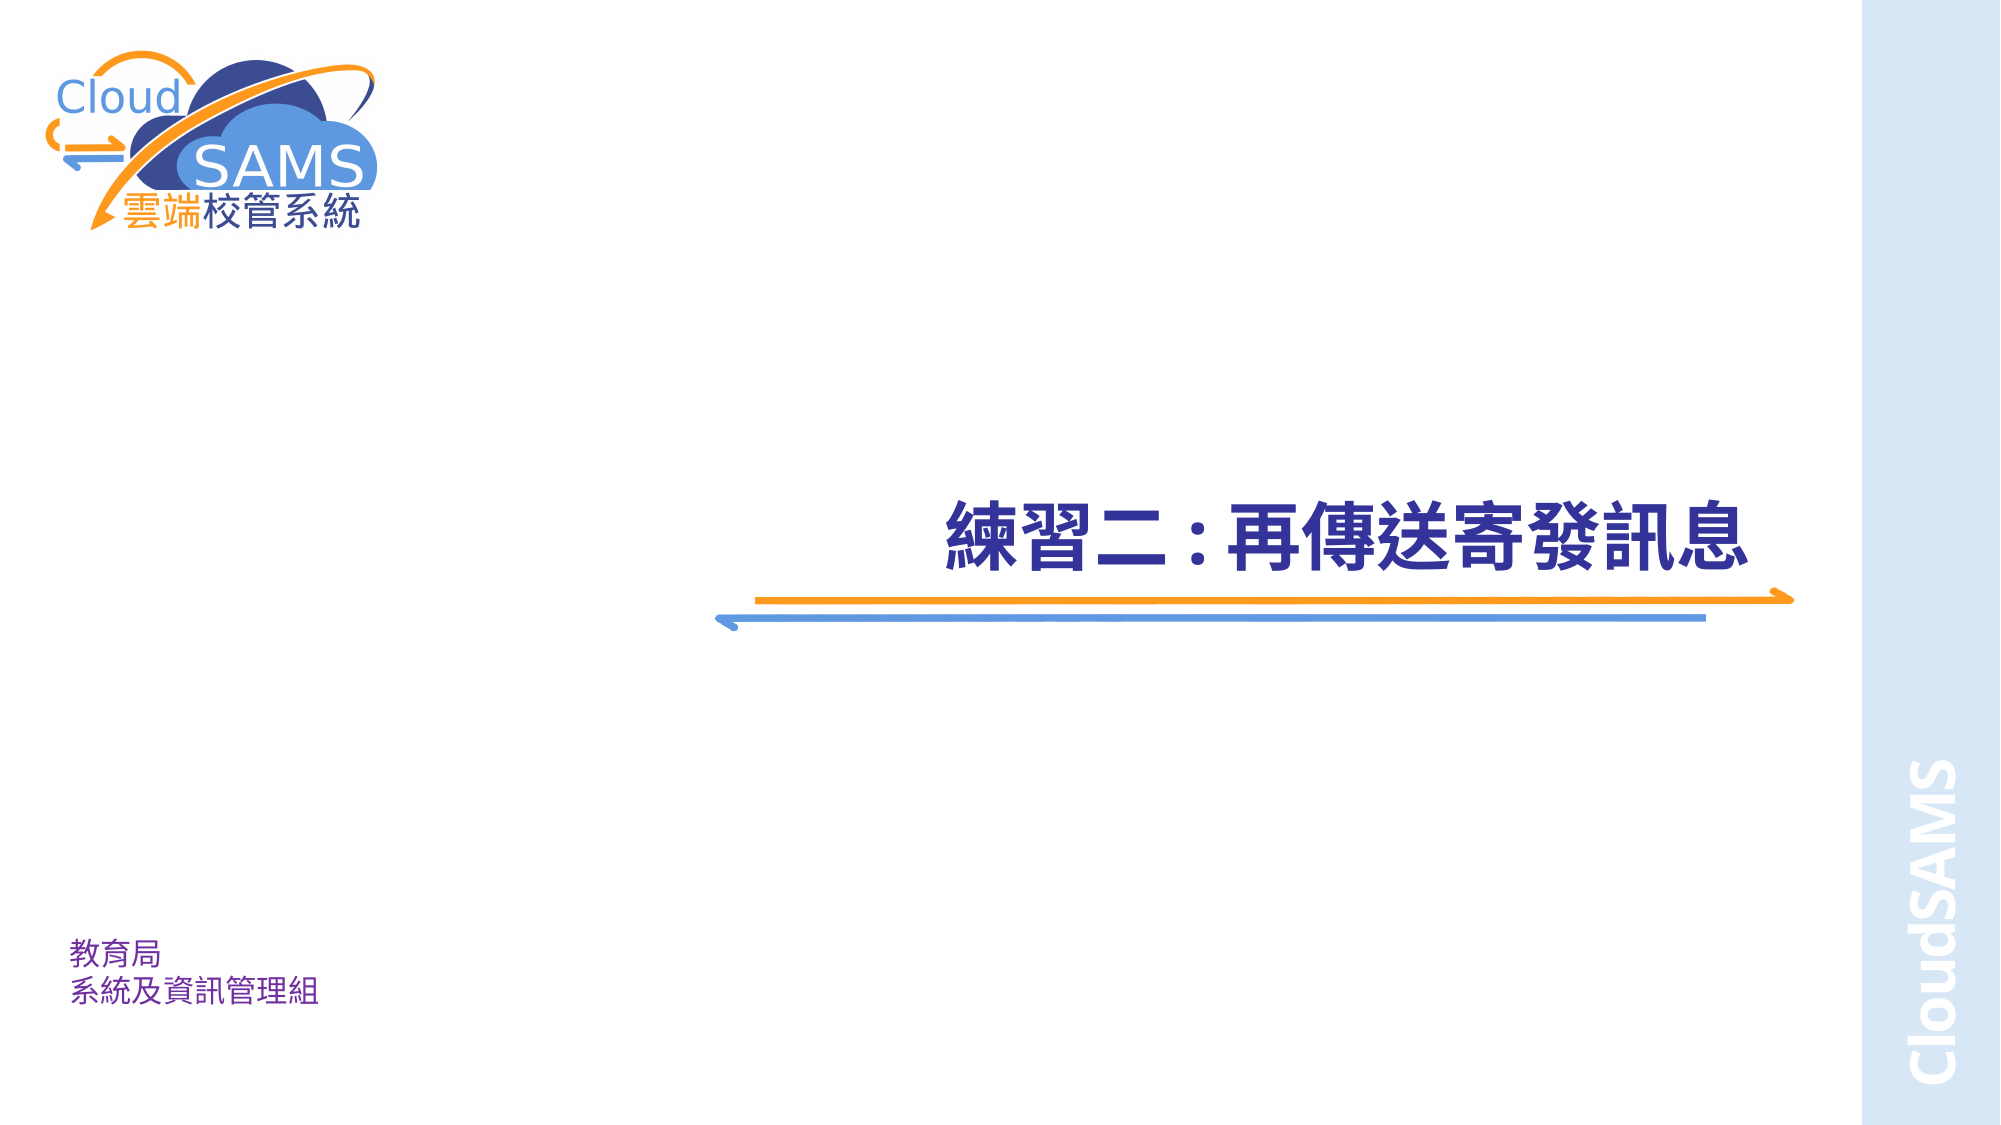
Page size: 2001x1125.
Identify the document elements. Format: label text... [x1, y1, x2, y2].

title 練習二:再傳送寄發訊息 [466, 399, 1767, 588]
picture [682, 611, 1711, 634]
picture [21, 2, 430, 264]
picture [751, 584, 1797, 607]
